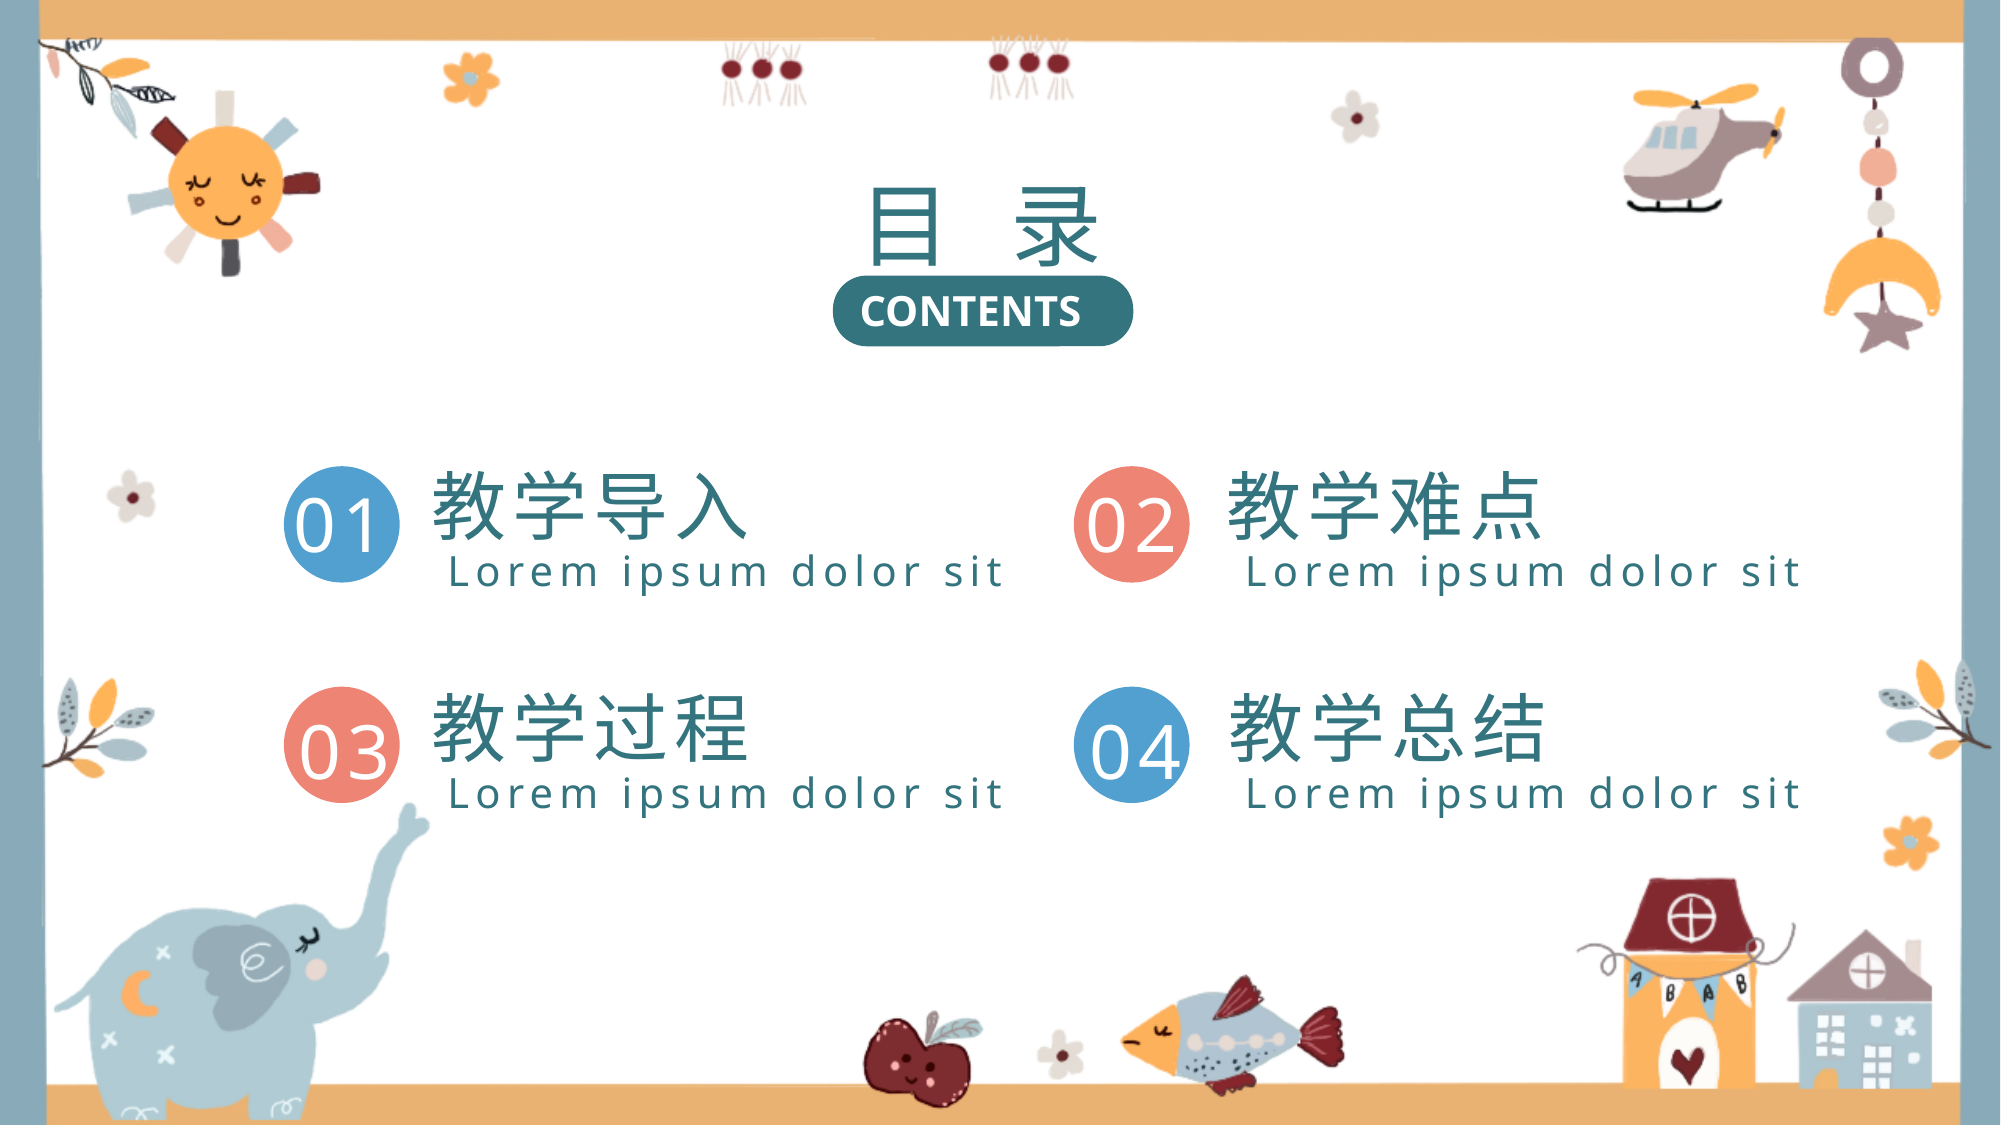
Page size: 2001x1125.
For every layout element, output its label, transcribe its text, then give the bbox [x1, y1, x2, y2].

text_box 03 [270, 720, 419, 803]
text_box [1081, 688, 1182, 720]
text_box 04 [1060, 720, 1212, 803]
text_box Lorem ipsum dolor sit [432, 753, 1064, 825]
text_box [1107, 575, 1157, 581]
text_box 02 [1057, 492, 1206, 575]
text_box Lorem ipsum dolor sit [432, 531, 1064, 602]
text_box CONTENTS [844, 277, 1136, 343]
picture [0, 0, 2001, 1125]
text_box Lorem ipsum dolor sit [1230, 531, 1862, 602]
text_box [1085, 468, 1178, 492]
text_box 教学导入 [416, 446, 972, 563]
text_box [291, 688, 393, 720]
text_box 01 [265, 492, 414, 575]
text_box [295, 468, 388, 492]
title 目 录 [585, 120, 1377, 286]
text_box [317, 575, 367, 581]
text_box 教学过程 [416, 668, 972, 785]
text_box [831, 286, 844, 339]
text_box Lorem ipsum dolor sit [1230, 753, 1862, 825]
text_box 教学总结 [1214, 668, 1769, 785]
text_box 教学难点 [1211, 446, 1767, 563]
text_box [849, 343, 1117, 348]
